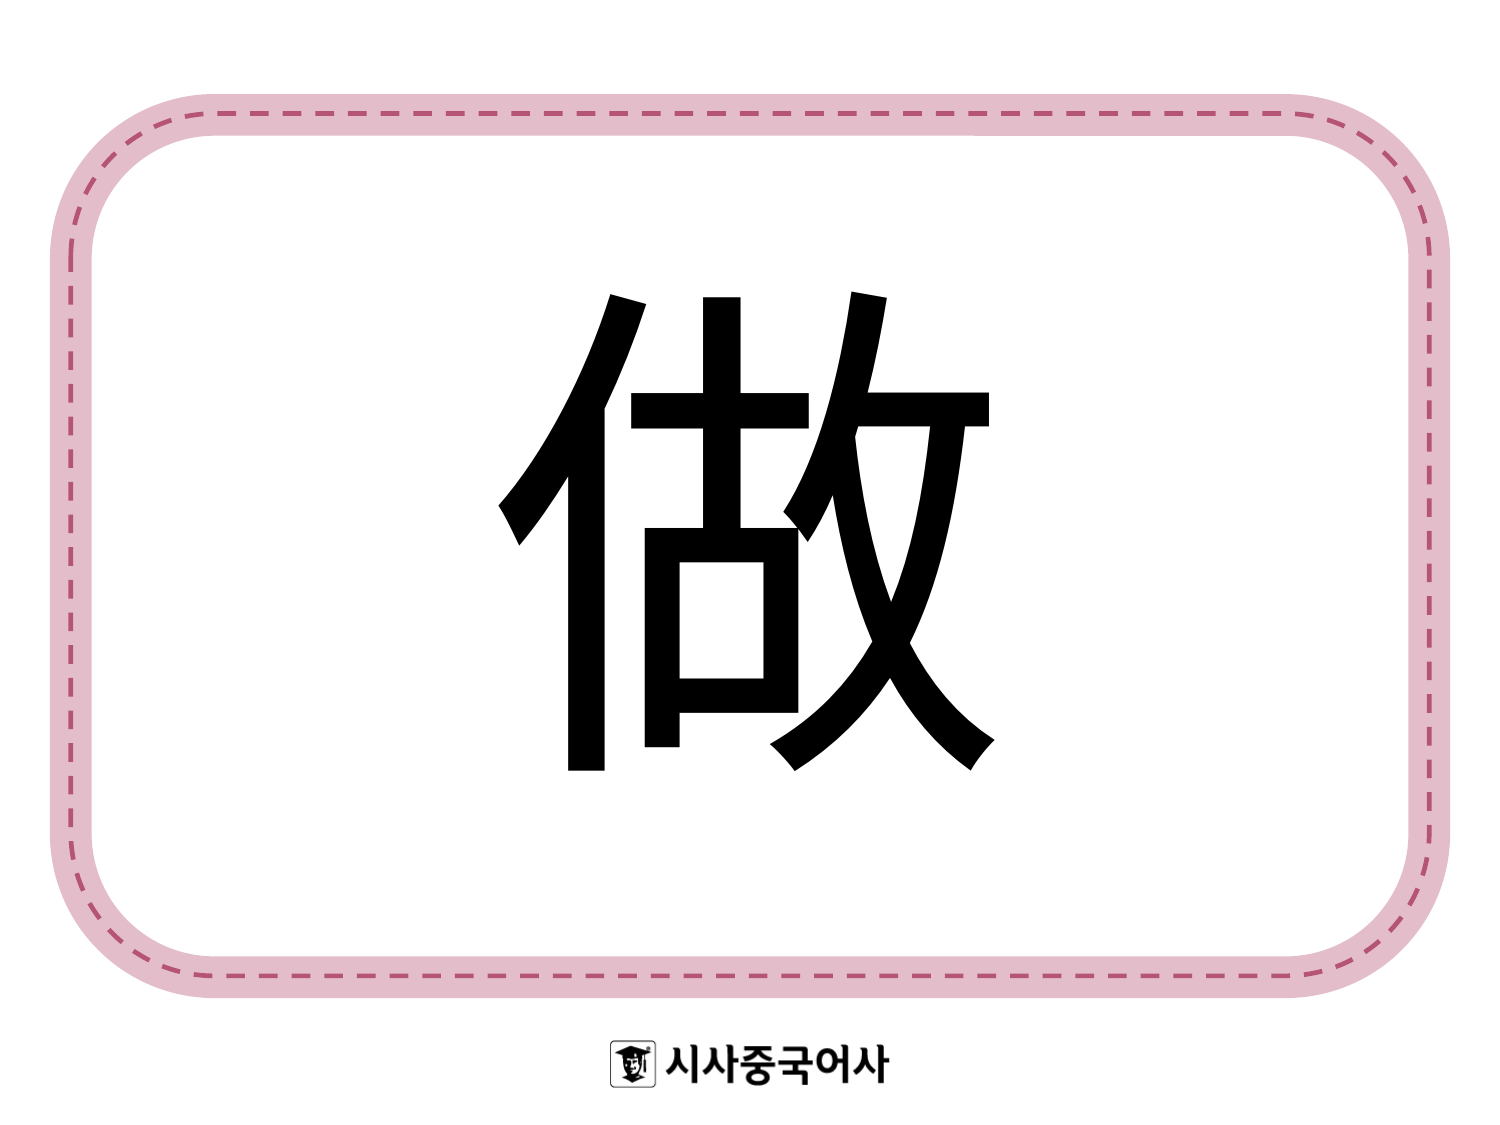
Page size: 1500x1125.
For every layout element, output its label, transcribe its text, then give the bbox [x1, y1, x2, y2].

text_box 做 [145, 189, 1354, 853]
picture [602, 1034, 898, 1094]
